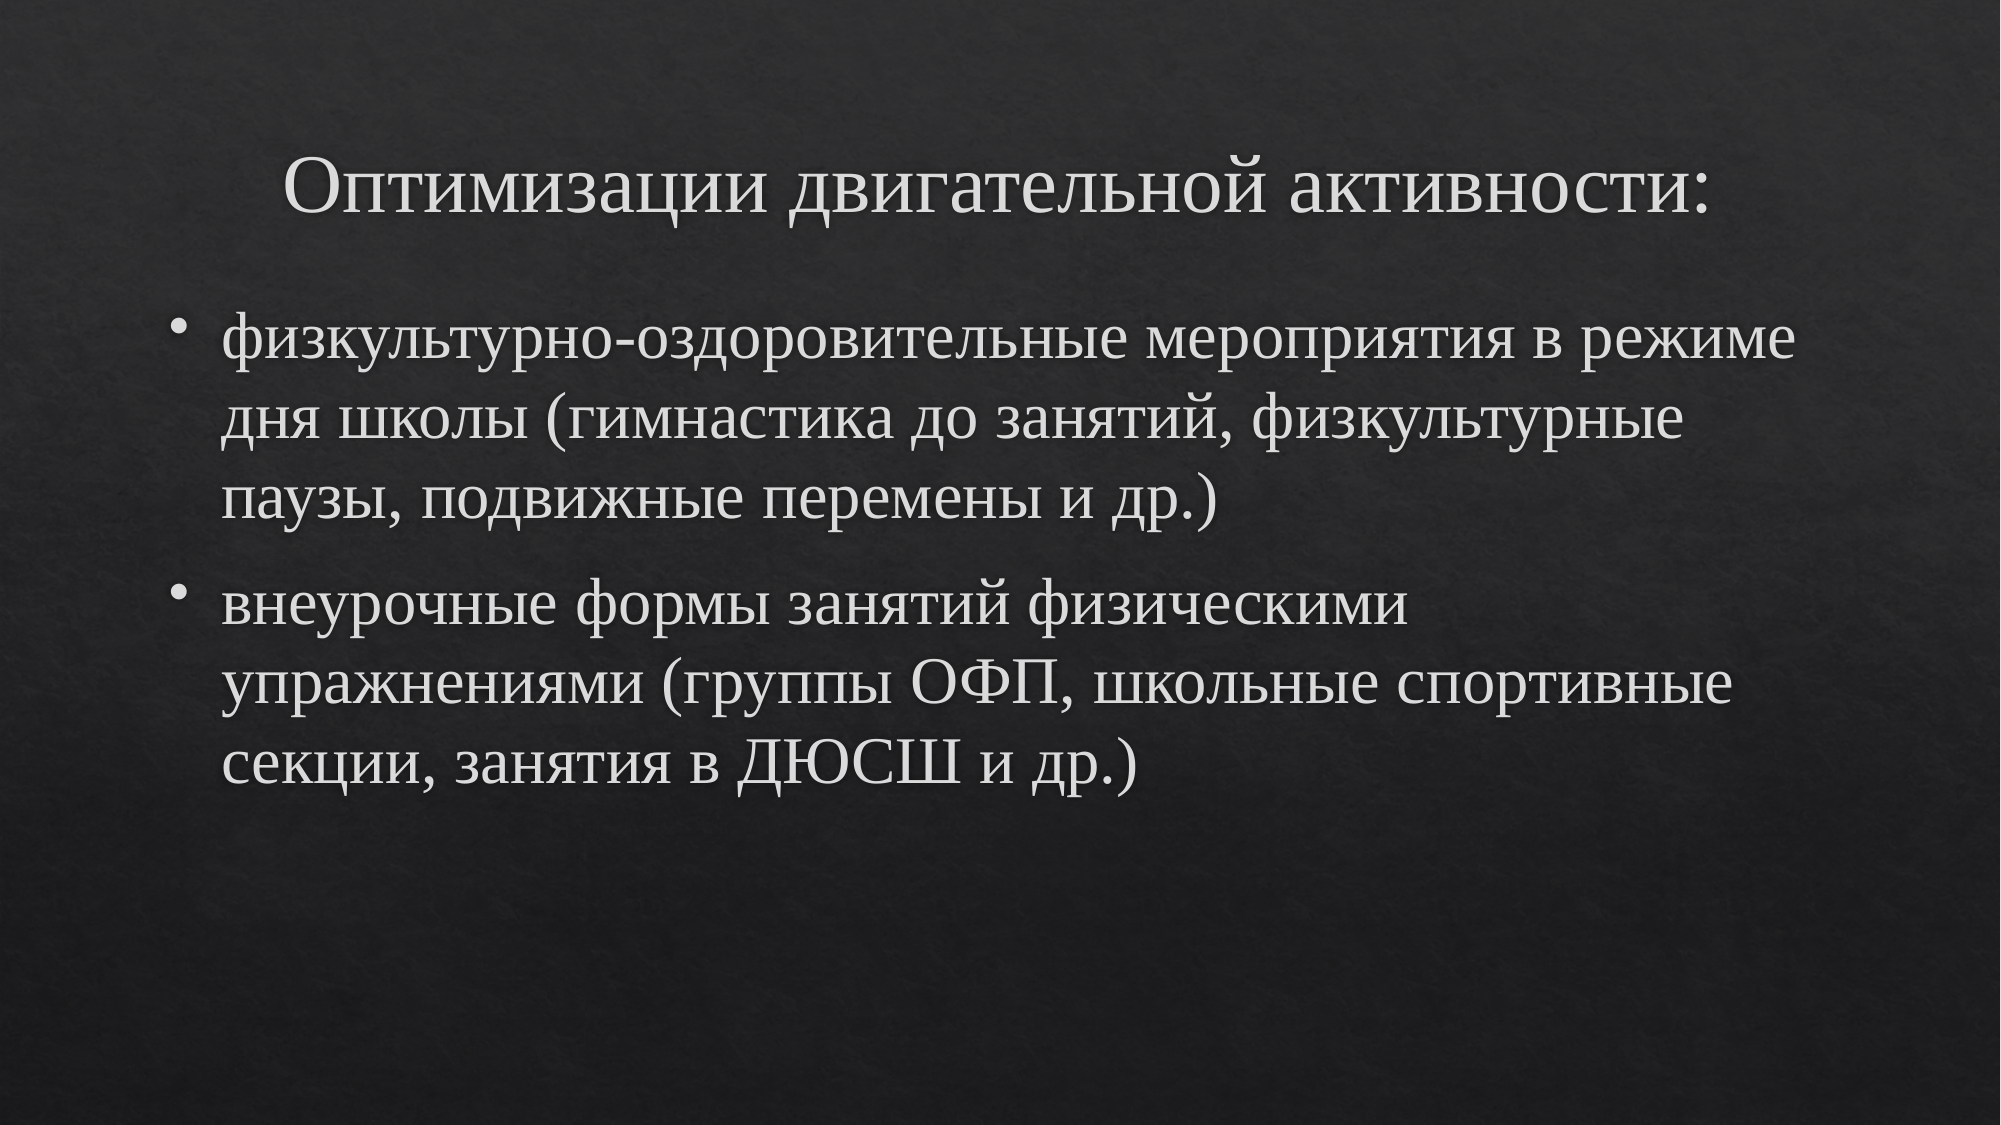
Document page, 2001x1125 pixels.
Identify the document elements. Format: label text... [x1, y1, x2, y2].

title Оптимизации двигательной активности: [149, 99, 1849, 260]
list физкультурно-оздоровительные мероприятия в режиме дня школы (гимнастика до занятий, физкультурные паузы, подвижные перемены и др.) внеурочные формы занятий физическими упражнениями (группы ОФП, школьные спортивные секции, занятия в ДЮСШ и др.) [149, 284, 1849, 950]
